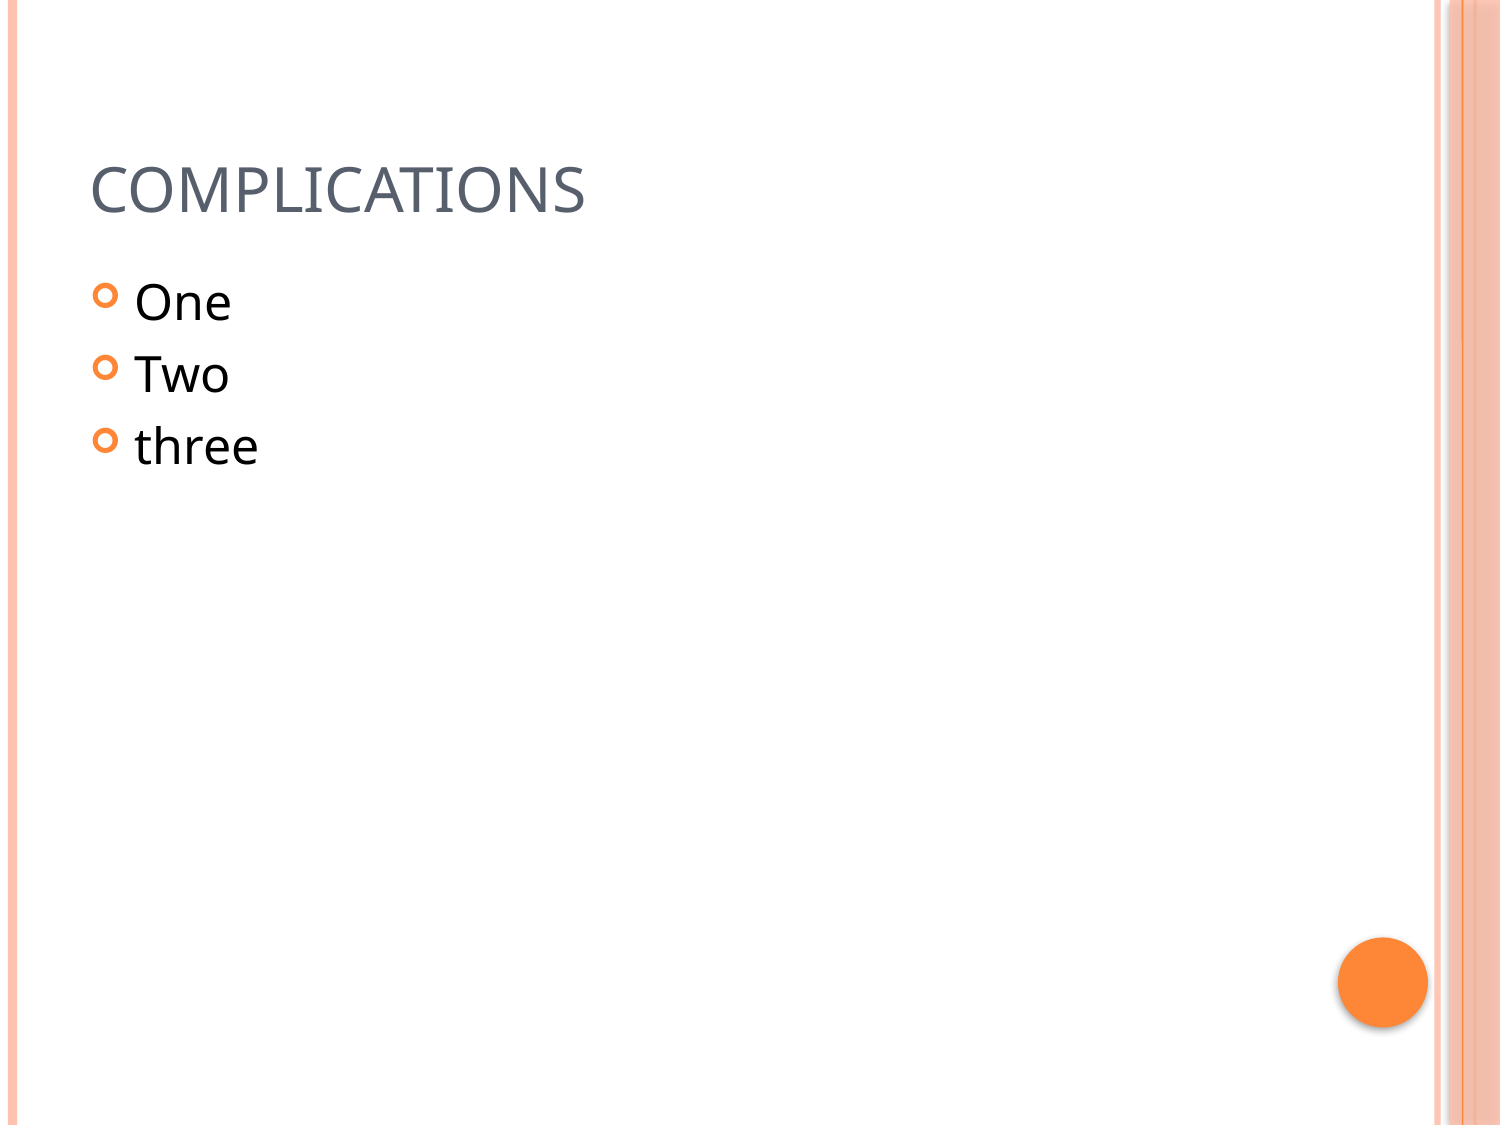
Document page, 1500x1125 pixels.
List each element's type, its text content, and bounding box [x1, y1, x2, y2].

list One Two three [75, 262, 1300, 1062]
title Complications [75, 45, 1300, 233]
